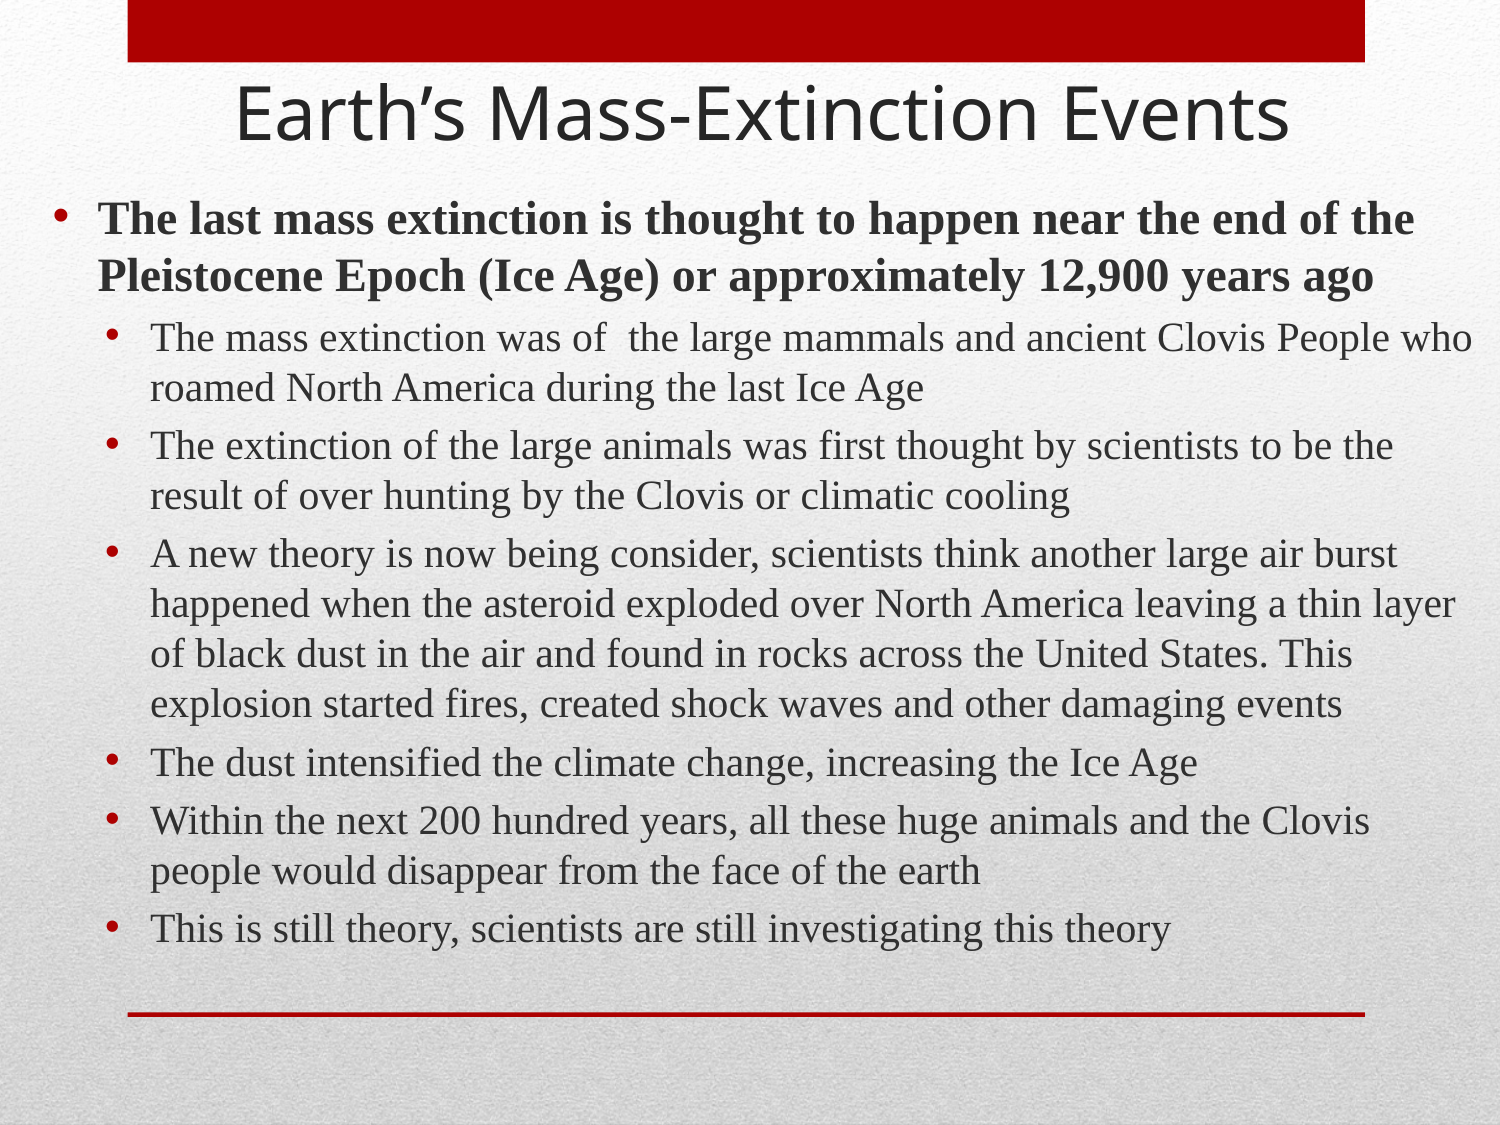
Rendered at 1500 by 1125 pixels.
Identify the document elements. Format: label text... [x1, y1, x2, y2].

title Earth’s Mass-Extinction Events [24, 50, 1500, 163]
list The last mass extinction is thought to happen near the end of the Pleistocene Epoch (Ice Age) or approximately 12,900 years ago The mass extinction was of the large mammals and ancient Clovis People who roamed North America during the last Ice Age The extinction of the large animals was first thought by scientists to be the result of over hunting by the Clovis or climatic cooling A new theory is now being consider, scientists think another large air burst happened when the asteroid exploded over North America leaving a thin layer of black dust in the air and found in rocks across the United States. This explosion started fires, created shock waves and other damaging events The dust intensified the climate change, increasing the Ice Age Within the next 200 hundred years, all these huge animals and the Clovis people would disappear from the face of the earth This is still theory, scientists are still investigating this theory [37, 149, 1500, 988]
